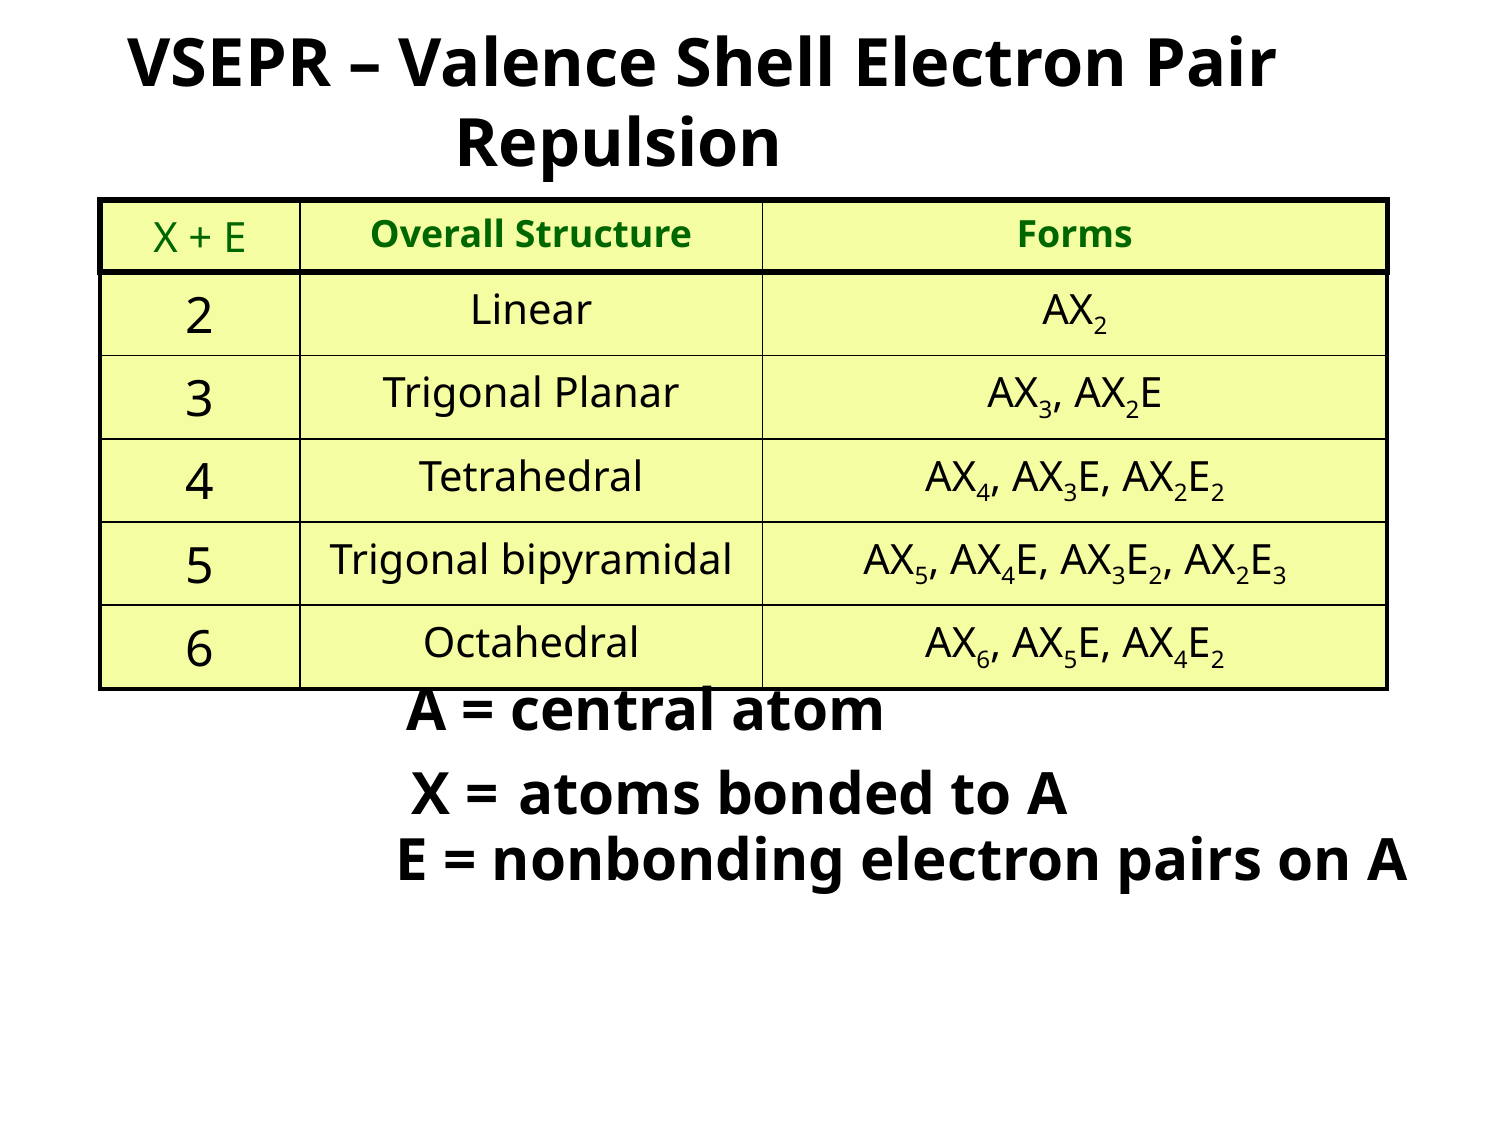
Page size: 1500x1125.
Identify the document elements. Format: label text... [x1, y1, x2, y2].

table_cell Octahedral [301, 606, 762, 687]
table_cell AX5, AX4E, AX3E2, AX2E3 [763, 523, 1385, 604]
table_cell AX3, AX2E [763, 356, 1385, 438]
table_cell AX4, AX3E, AX2E2 [763, 440, 1385, 521]
table_cell Trigonal bipyramidal [301, 523, 762, 604]
table_cell AX2 [763, 275, 1385, 355]
title VSEPR – Valence Shell Electron Pair Repulsion [112, 24, 1376, 176]
table_cell Trigonal Planar [301, 356, 762, 438]
table_cell 6 [102, 606, 299, 687]
table_header Forms [763, 203, 1385, 269]
table_cell 2 [102, 275, 299, 355]
text_box E = nonbonding electron pairs on A [381, 814, 1422, 900]
text_box X = atoms bonded to A [396, 732, 1083, 814]
table_cell 5 [102, 523, 299, 604]
table_header X + E [103, 203, 299, 269]
table_header Overall Structure [301, 203, 762, 269]
table_cell 4 [102, 440, 299, 521]
table_cell Linear [301, 275, 762, 355]
text_box A = central atom [391, 664, 901, 750]
table_cell AX6, AX5E, AX4E2 [763, 606, 1385, 687]
table_cell Tetrahedral [301, 440, 762, 521]
table_cell 3 [102, 356, 299, 438]
